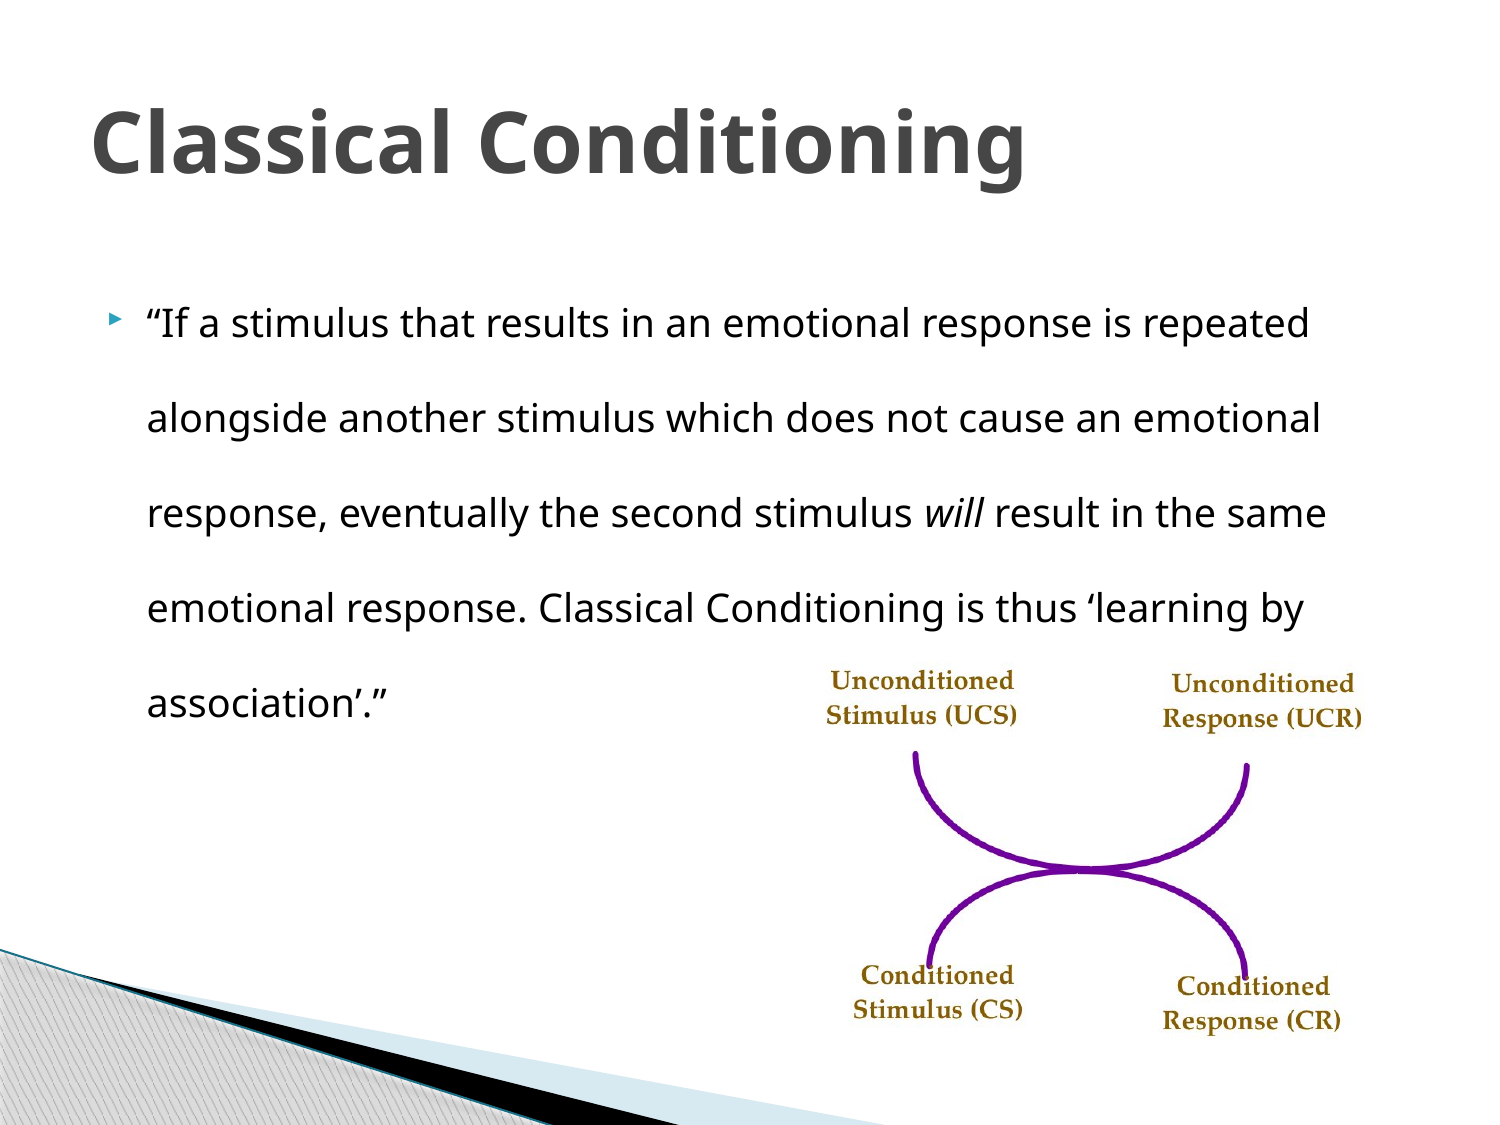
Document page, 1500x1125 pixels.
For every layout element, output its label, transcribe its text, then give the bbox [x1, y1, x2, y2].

title Classical Conditioning [75, 45, 1425, 233]
list “If a stimulus that results in an emotional response is repeated alongside another stimulus which does not cause an emotional response, eventually the second stimulus will result in the same emotional response. Classical Conditioning is thus ‘learning by association’.” [75, 243, 1425, 738]
picture [812, 662, 1376, 1061]
